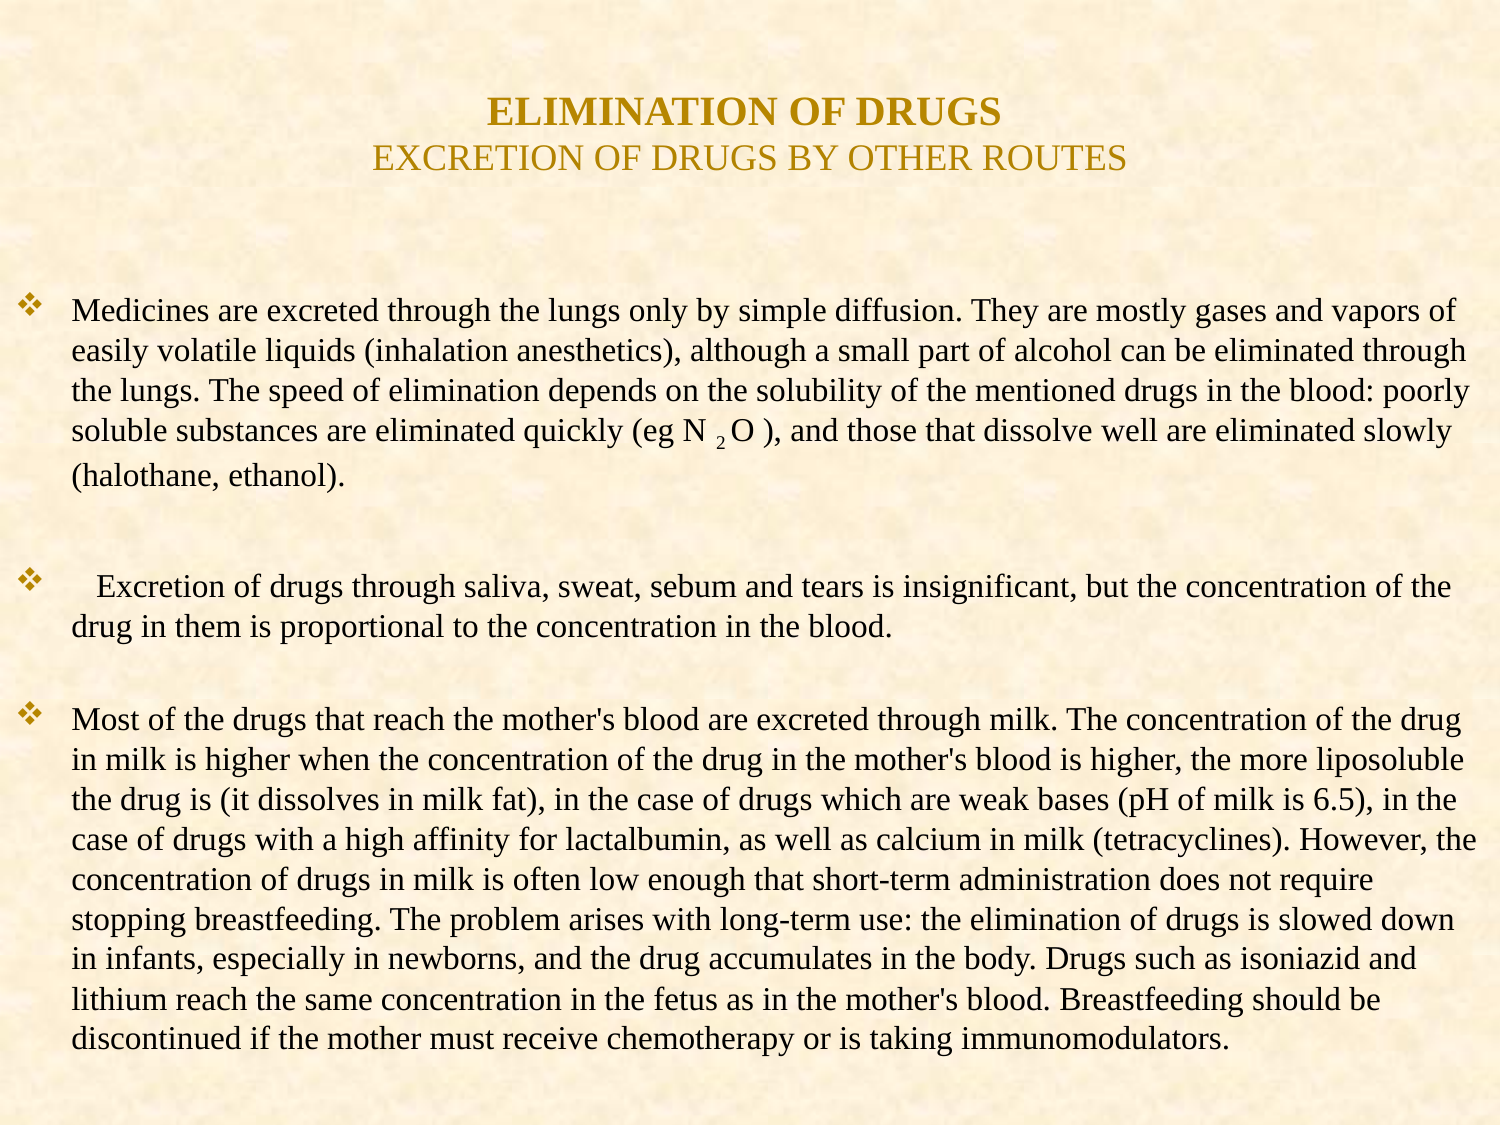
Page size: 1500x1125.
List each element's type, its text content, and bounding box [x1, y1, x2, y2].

list Medicines are excreted through the lungs only by simple diffusion. They are mostly gases and vapors of easily volatile liquids (inhalation anesthetics), although a small part of alcohol can be eliminated through the lungs. The speed of elimination depends on the solubility of the mentioned drugs in the blood: poorly soluble substances are eliminated quickly (eg N 2 O ), and those that dissolve well are eliminated slowly (halothane, ethanol). Excretion of drugs through saliva, sweat, sebum and tears is insignificant, but the concentration of the drug in them is proportional to the concentration in the blood. Most of the drugs that reach the mother's blood are excreted through milk. The concentration of the drug in milk is higher when the concentration of the drug in the mother's blood is higher, the more liposoluble the drug is (it dissolves in milk fat), in the case of drugs which are weak bases (pH of milk is 6.5), in the case of drugs with a high affinity for lactalbumin, as well as calcium in milk (tetracyclines). However, the concentration of drugs in milk is often low enough that short-term administration does not require stopping breastfeeding. The problem arises with long-term use: the elimination of drugs is slowed down in infants, especially in newborns, and the drug accumulates in the body. Drugs such as isoniazid and lithium reach the same concentration in the fetus as in the mother's blood. Breastfeeding should be discontinued if the mother must receive chemotherapy or is taking immunomodulators. [0, 187, 1500, 1125]
title ELIMINATION OF DRUGS EXCRETION OF DRUGS BY OTHER ROUTES [0, 0, 1500, 187]
